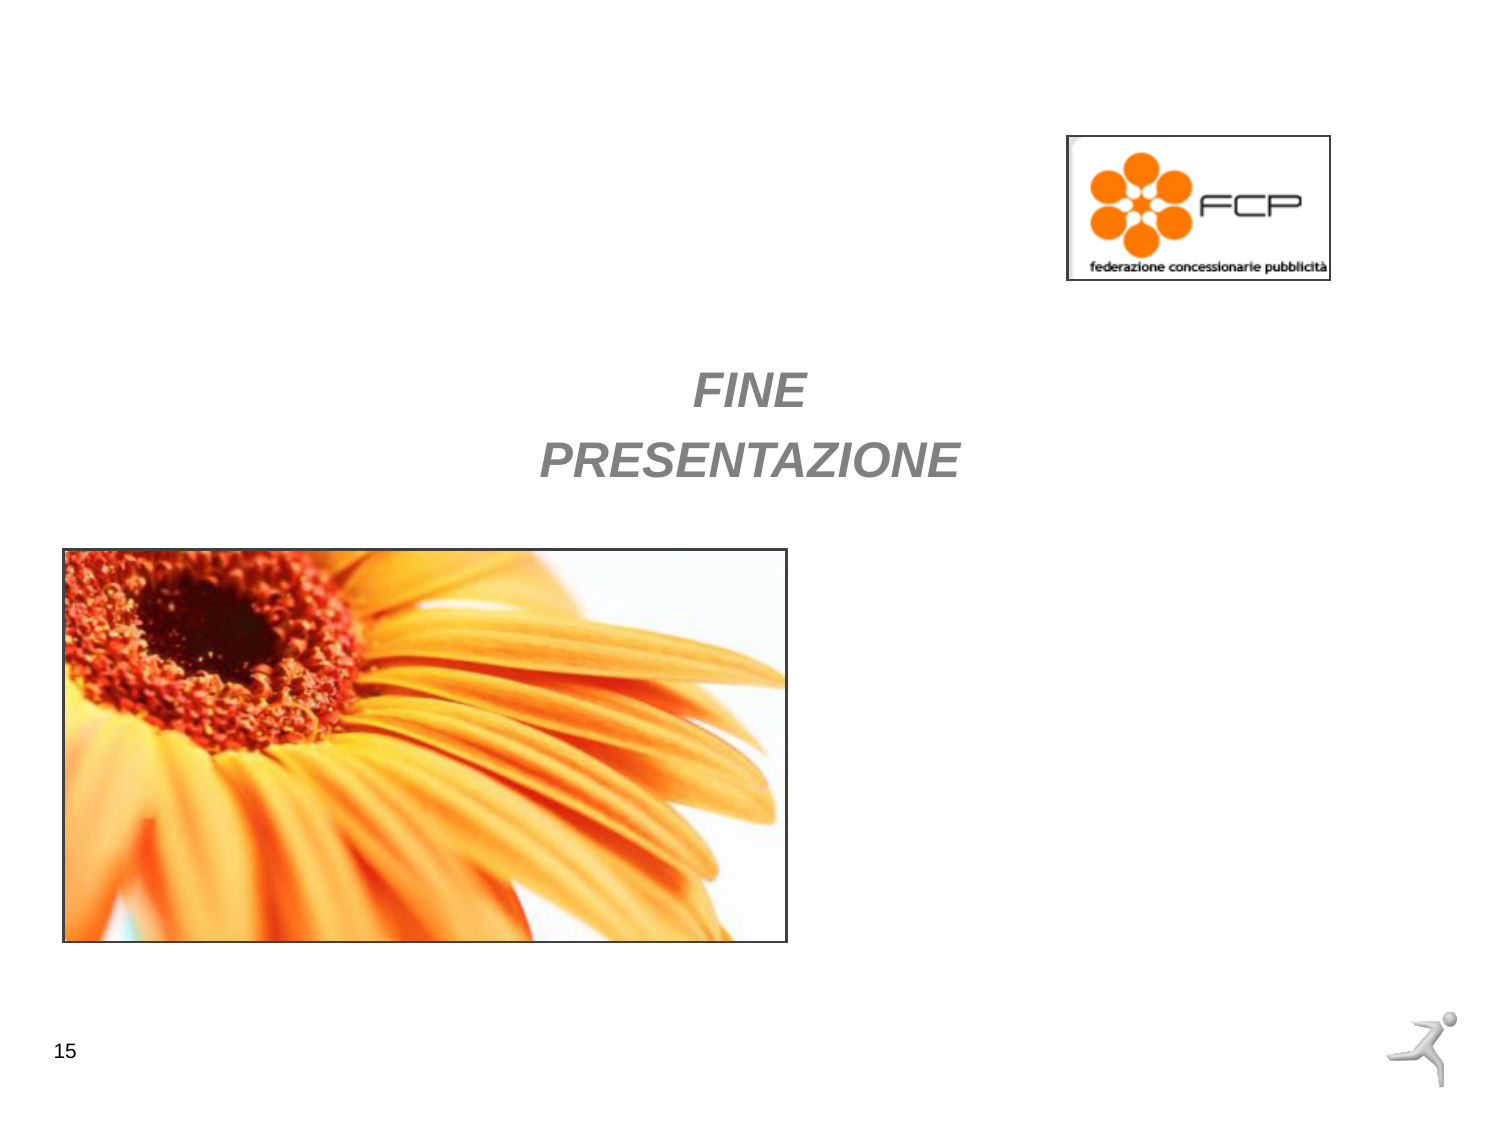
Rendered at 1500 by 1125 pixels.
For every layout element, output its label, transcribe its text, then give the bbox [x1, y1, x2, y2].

list FINE PRESENTAZIONE [112, 350, 1388, 539]
picture [64, 550, 786, 941]
picture [1366, 990, 1476, 1109]
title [1068, 136, 1330, 280]
